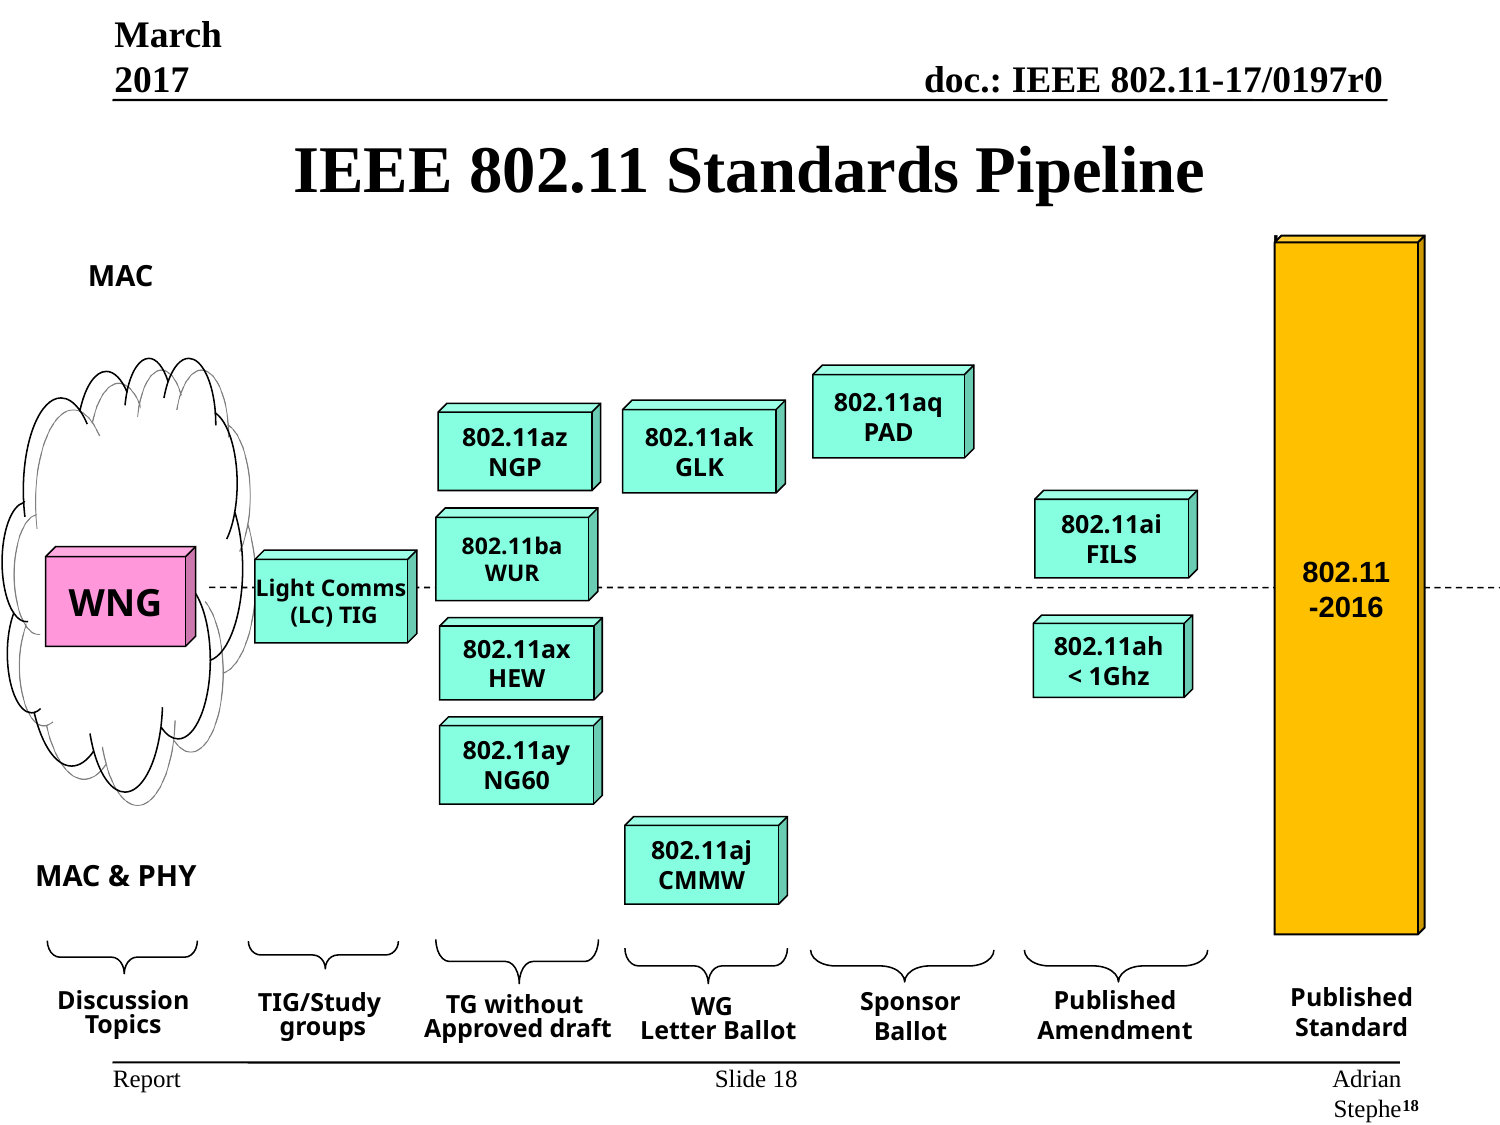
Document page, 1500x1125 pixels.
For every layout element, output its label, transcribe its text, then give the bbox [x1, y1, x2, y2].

text_box [435, 939, 599, 984]
text_box Light Comms (LC) TIG [254, 550, 417, 643]
text_box [624, 948, 788, 984]
text_box 18 [1387, 1087, 1460, 1125]
text_box [248, 941, 399, 969]
text_box Published Standard [1275, 974, 1428, 1049]
text_box 802.11 -2016 [1274, 235, 1425, 935]
text_box TG without Approved draft [409, 987, 627, 1051]
text_box Published Amendment [1022, 977, 1208, 1052]
text_box MAC & PHY [20, 850, 212, 900]
text_box Discussion Topics [30, 983, 217, 1046]
text_box [1024, 949, 1208, 982]
text_box 802.11ba WUR [435, 507, 598, 601]
text_box Sponsor Ballot [845, 978, 976, 1054]
text_box [2, 358, 243, 793]
text_box 802.11ay NG60 [439, 716, 603, 805]
text_box WNG [45, 546, 196, 647]
text_box 802.11aq PAD [812, 365, 974, 458]
footer Adrian Stephens, Intel Corporation [1324, 1061, 1402, 1093]
text_box 802.11aj CMMW [624, 816, 788, 905]
text_box MAC [73, 250, 169, 300]
text_box 802.11ai FILS [1034, 490, 1198, 578]
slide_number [114, 54, 268, 101]
slide_number Slide 18 [712, 1061, 800, 1093]
text_box 802.11ax HEW [439, 617, 603, 700]
text_box 802.11ah < 1Ghz [1033, 615, 1193, 698]
title IEEE 802.11 Standards Pipeline [112, 112, 1388, 219]
text_box 802.11ak GLK [622, 400, 786, 493]
text_box 802.11az NGP [438, 403, 601, 491]
text_box TIG/Study groups [220, 984, 425, 1048]
text_box [810, 949, 994, 982]
text_box WG Letter Ballot [625, 988, 812, 1052]
text_box [47, 940, 198, 974]
